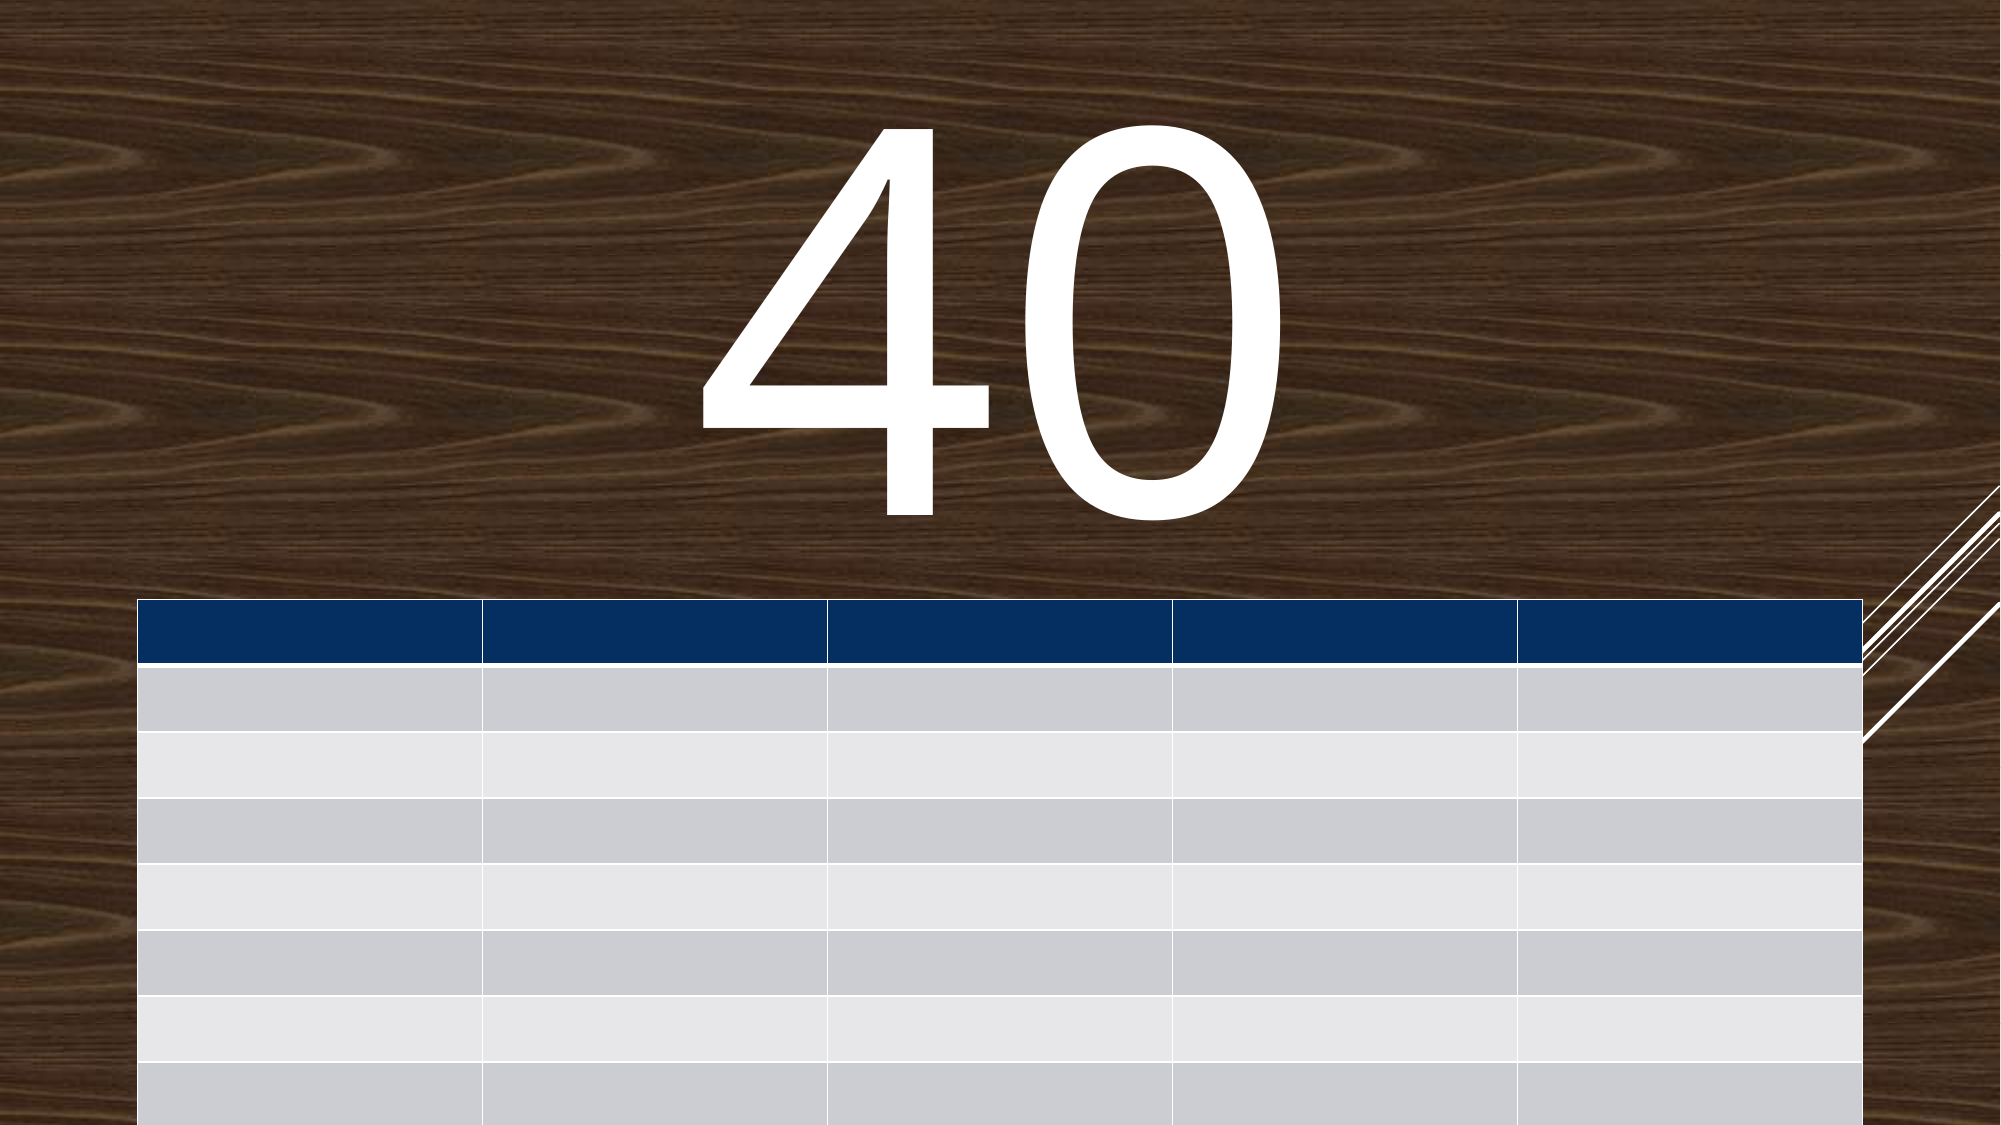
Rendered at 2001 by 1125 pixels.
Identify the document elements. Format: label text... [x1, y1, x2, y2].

table_cell [828, 799, 1172, 863]
table_cell [1173, 668, 1517, 731]
table_cell [1173, 997, 1517, 1061]
table_cell [1518, 931, 1862, 995]
table_cell [828, 997, 1172, 1061]
table_header [483, 600, 827, 663]
table_header [138, 600, 482, 663]
table_header [1518, 600, 1862, 663]
table_cell [1518, 799, 1862, 863]
table_cell [1173, 931, 1517, 995]
table_cell [1173, 865, 1517, 929]
table_cell [1518, 733, 1862, 797]
table_cell [138, 997, 482, 1061]
table_cell [483, 668, 827, 731]
title 40 [137, 38, 1863, 563]
table_cell [828, 1063, 1172, 1125]
table_cell [828, 668, 1172, 731]
table_cell [1173, 799, 1517, 863]
table_cell [483, 931, 827, 995]
table_cell [483, 1063, 827, 1125]
table_cell [828, 733, 1172, 797]
table_cell [1518, 668, 1862, 731]
table_cell [1173, 733, 1517, 797]
table_cell [138, 931, 482, 995]
table_cell [1518, 865, 1862, 929]
table_cell [1173, 1063, 1517, 1125]
table_cell [1518, 1063, 1862, 1125]
table_cell [138, 668, 482, 731]
table_cell [138, 799, 482, 863]
table_cell [828, 865, 1172, 929]
table_cell [138, 1063, 482, 1125]
table_cell [483, 799, 827, 863]
table_cell [138, 733, 482, 797]
table_cell [483, 865, 827, 929]
table_cell [1518, 997, 1862, 1061]
picture [1863, 607, 2001, 1125]
picture [0, 0, 2001, 1125]
table_cell [483, 733, 827, 797]
table_header [828, 600, 1172, 663]
table_header [1173, 600, 1517, 663]
table_cell [138, 865, 482, 929]
table_cell [483, 997, 827, 1061]
table_cell [828, 931, 1172, 995]
picture [1863, 517, 2001, 736]
